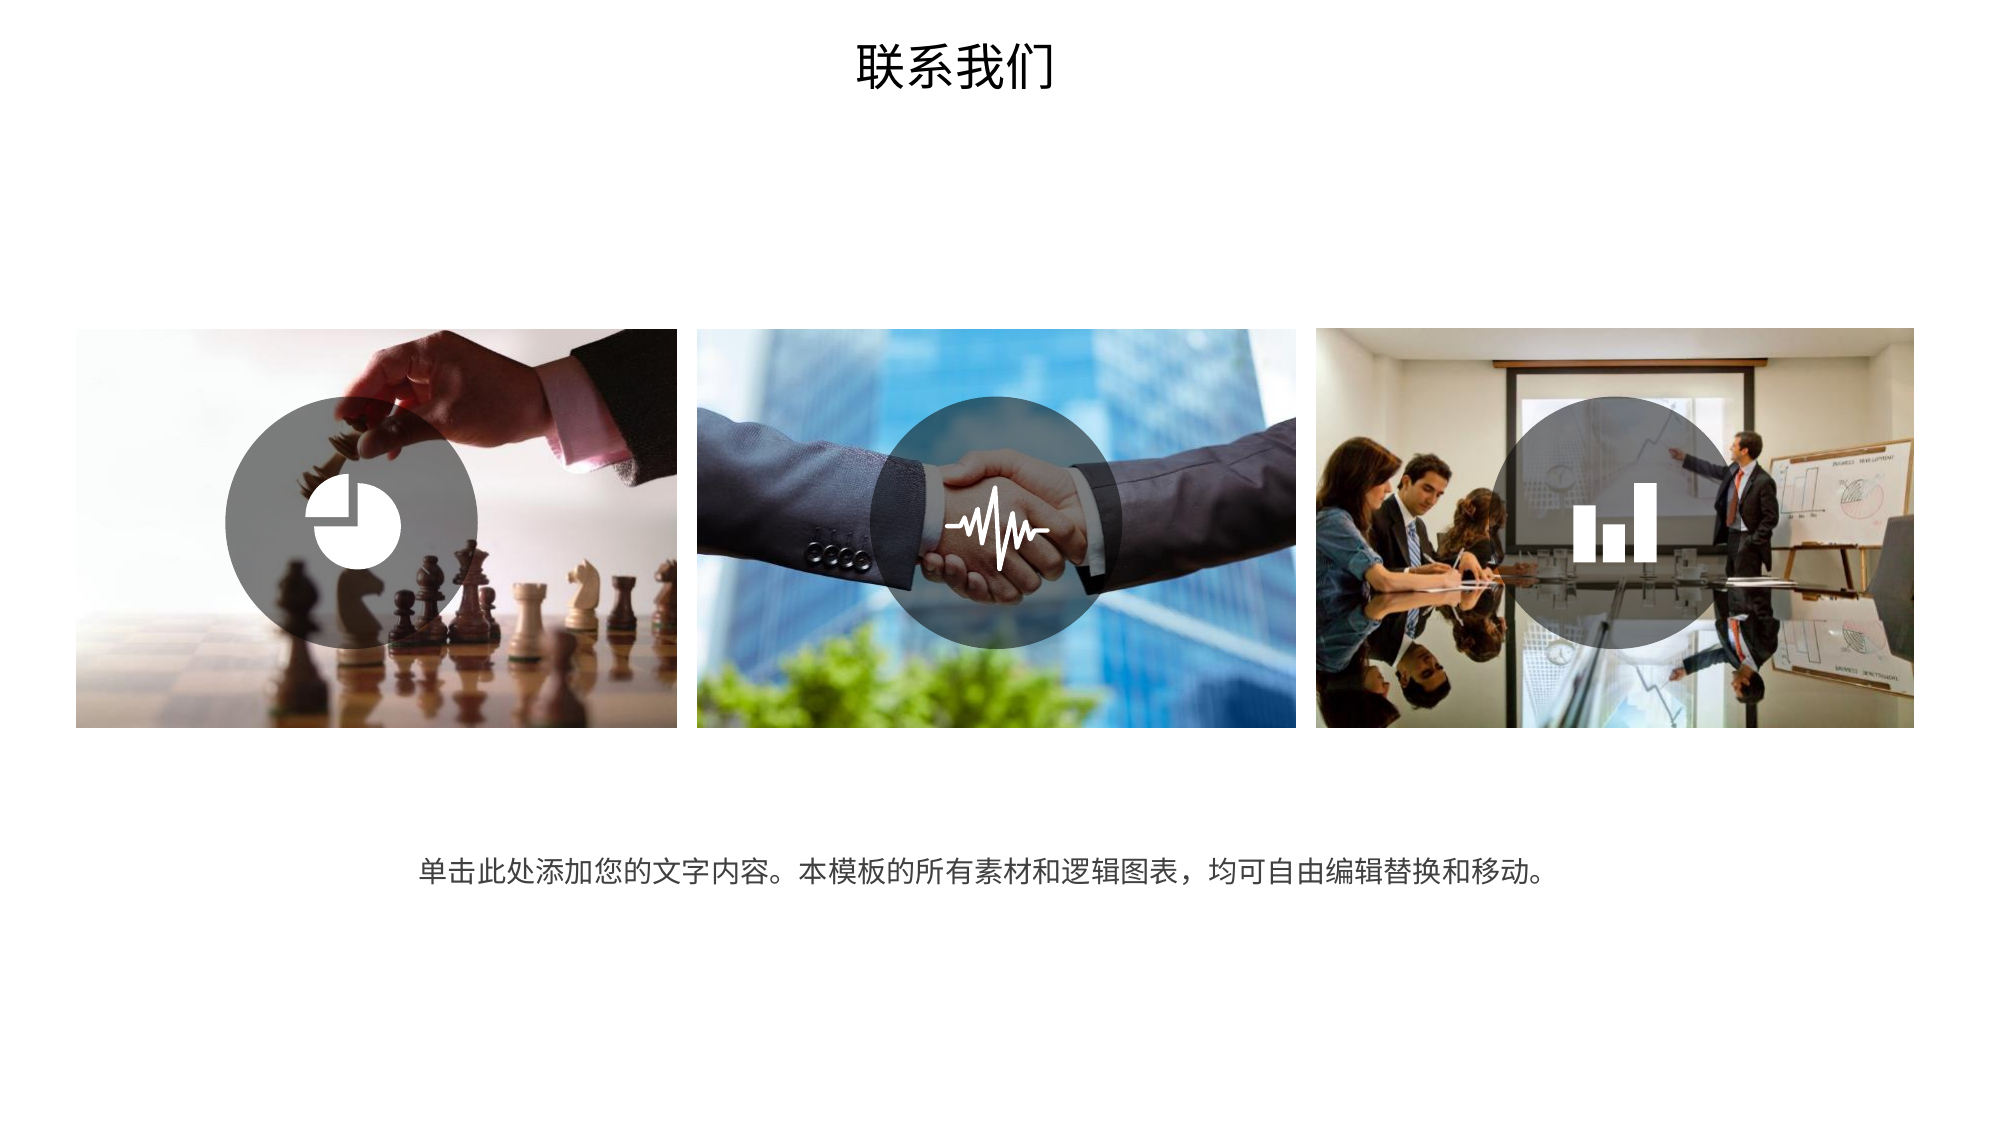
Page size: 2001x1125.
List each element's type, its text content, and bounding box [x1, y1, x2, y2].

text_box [305, 473, 401, 570]
text_box 联系我们 [841, 28, 1335, 103]
picture [1316, 328, 1914, 728]
picture [697, 329, 1296, 728]
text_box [1573, 483, 1657, 563]
text_box 单击此处添加您的文字内容。本模板的所有素材和逻辑图表，均可自由编辑替换和移动。 [287, 845, 1692, 896]
picture [76, 329, 677, 728]
